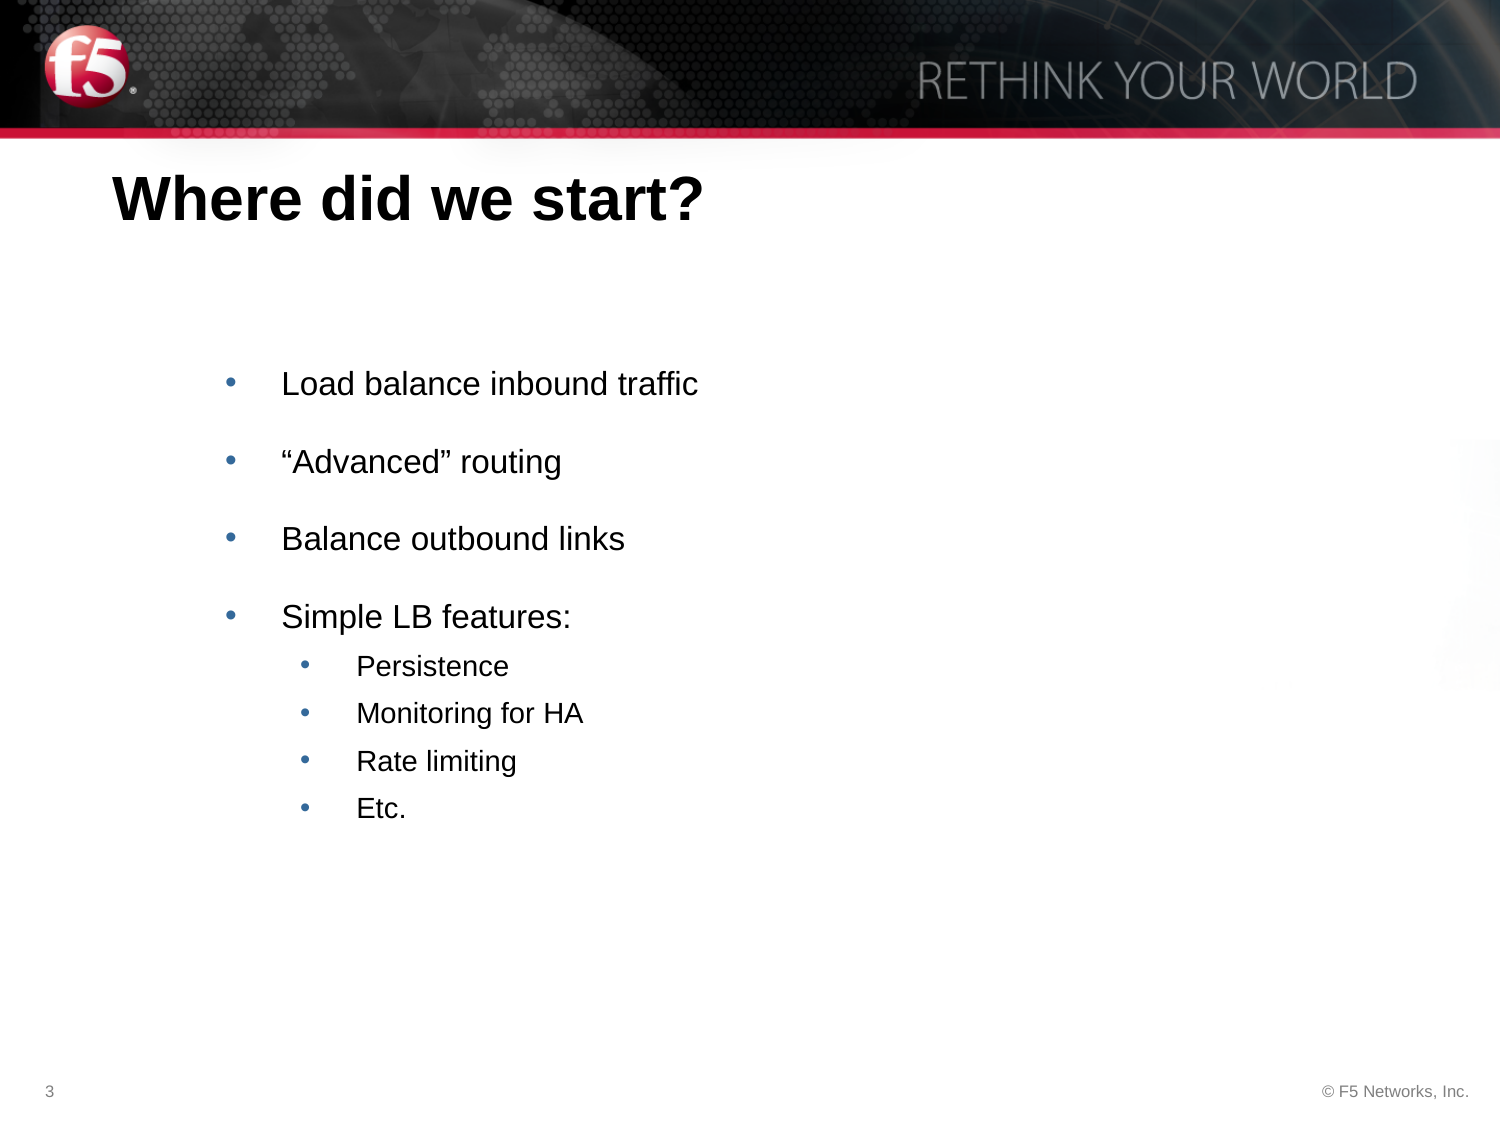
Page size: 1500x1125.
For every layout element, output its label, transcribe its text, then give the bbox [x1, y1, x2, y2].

picture [0, 0, 1500, 1125]
subtitle Load balance inbound traffic “Advanced” routing Balance outbound links Simple LB features: Persistence Monitoring for HA Rate limiting Etc. [225, 362, 1175, 963]
title Where did we start? [112, 162, 1388, 264]
